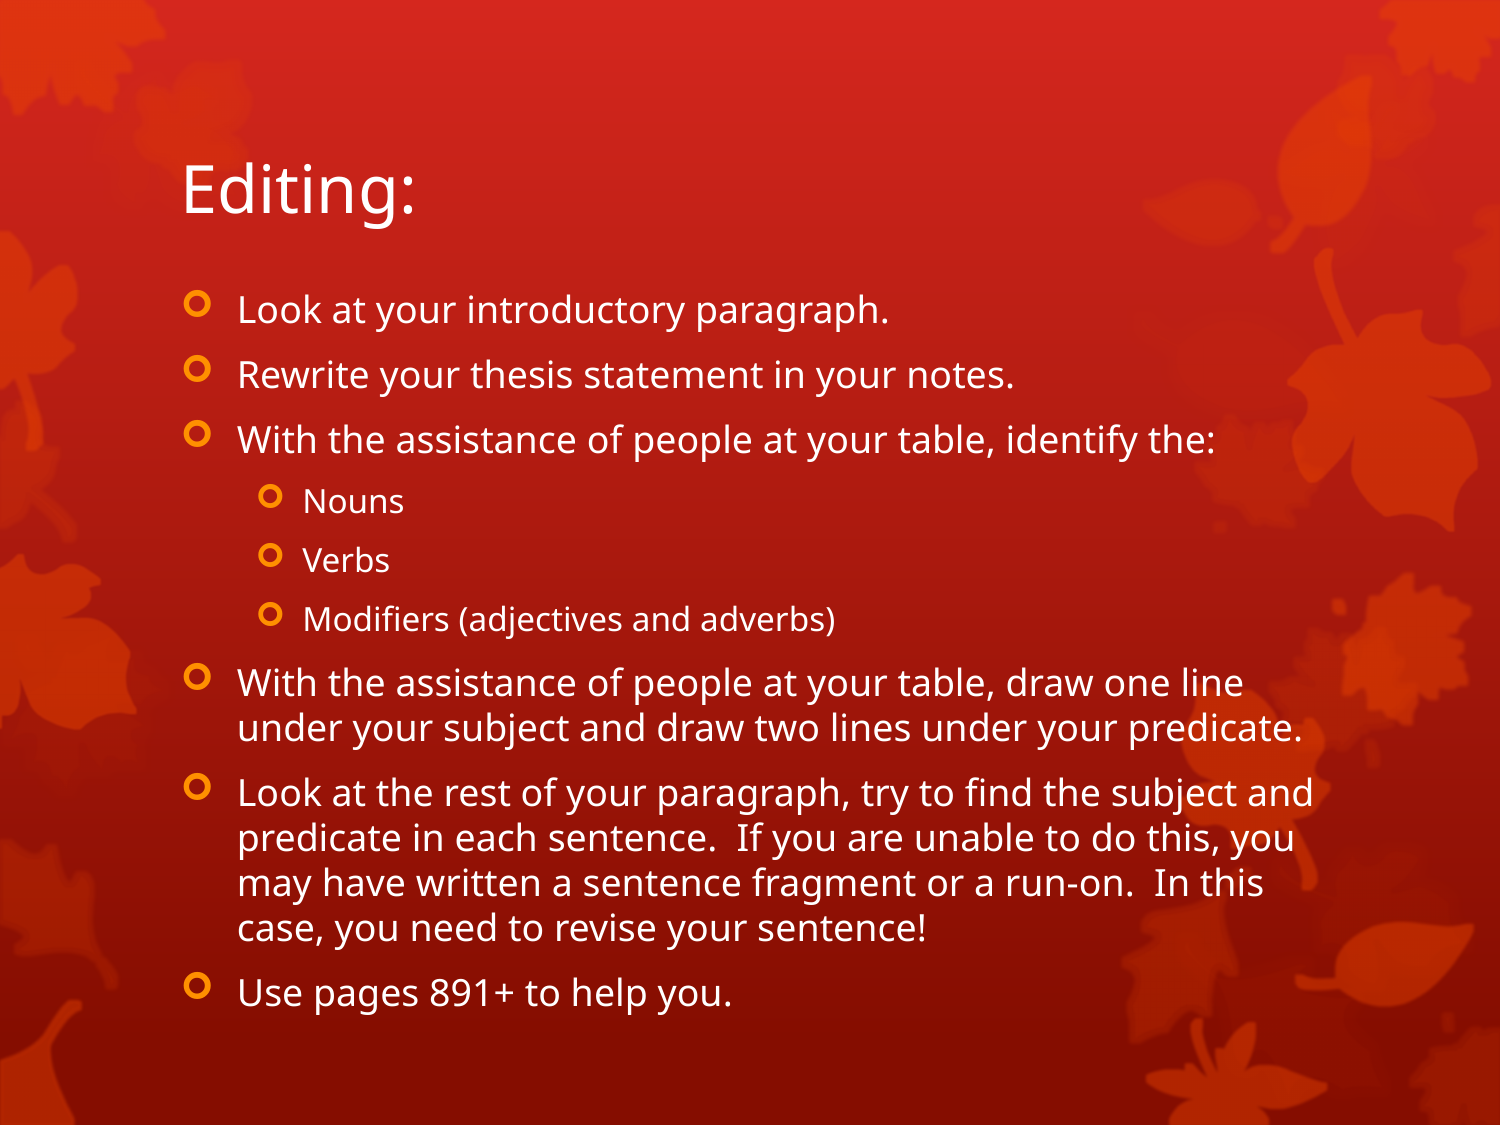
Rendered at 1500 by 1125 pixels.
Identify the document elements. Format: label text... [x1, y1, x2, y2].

list Look at your introductory paragraph. Rewrite your thesis statement in your notes. With the assistance of people at your table, identify the: Nouns Verbs Modifiers (adjectives and adverbs) With the assistance of people at your table, draw one line under your subject and draw two lines under your predicate. Look at the rest of your paragraph, try to find the subject and predicate in each sentence. If you are unable to do this, you may have written a sentence fragment or a run-on. In this case, you need to revise your sentence! Use pages 891+ to help you. [165, 224, 1335, 1075]
title Editing: [165, 110, 1335, 224]
